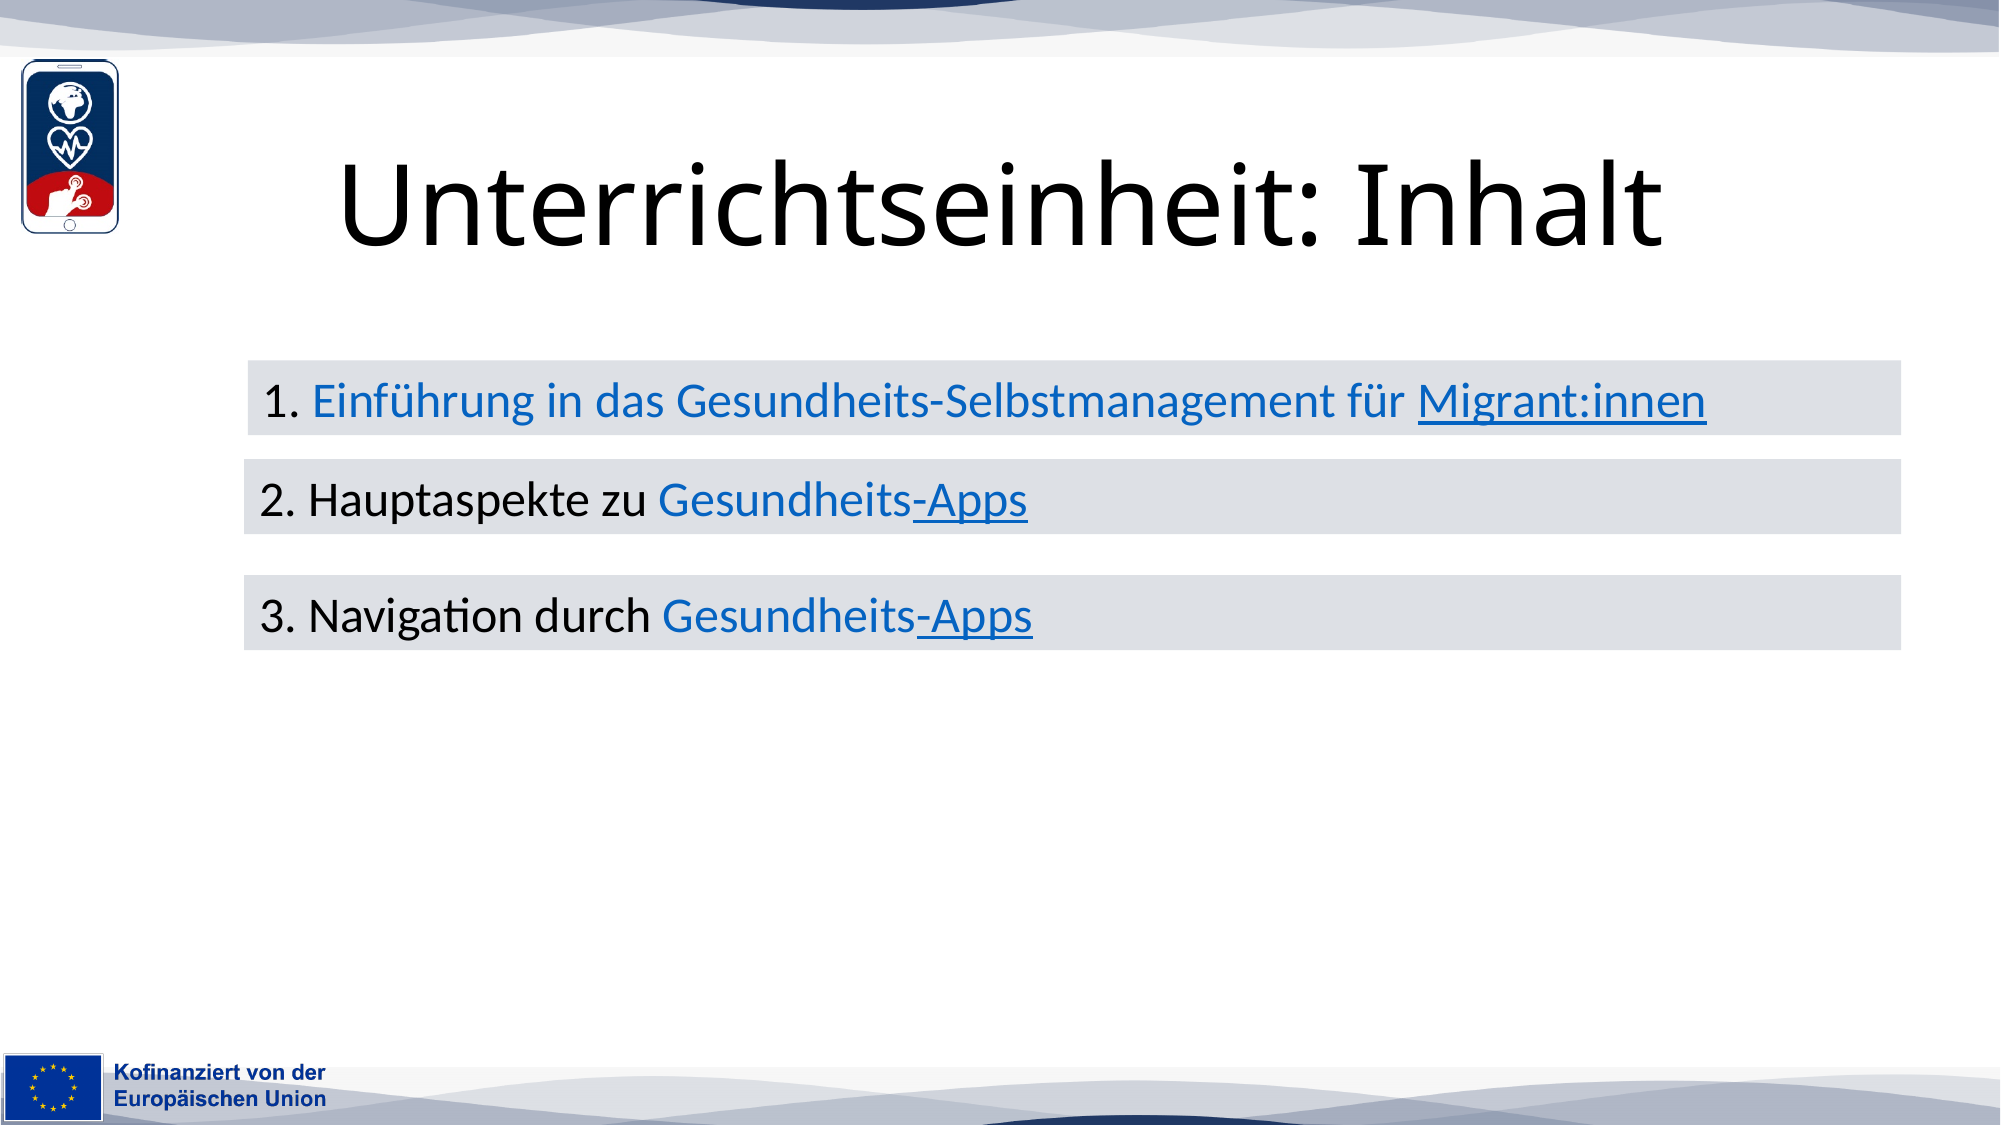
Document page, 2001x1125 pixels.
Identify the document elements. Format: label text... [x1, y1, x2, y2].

text_box 1. Einführung in das Gesundheits-Selbstmanagement für Migrant:innen [247, 360, 1902, 436]
title Unterrichtseinheit: Inhalt [137, 68, 1863, 278]
picture [0, 1050, 2001, 1125]
text_box 2. Hauptaspekte zu Gesundheits-Apps [244, 459, 1902, 535]
picture [21, 59, 119, 234]
text_box 3. Navigation durch Gesundheits-Apps [244, 575, 1902, 651]
picture [0, 0, 1999, 57]
